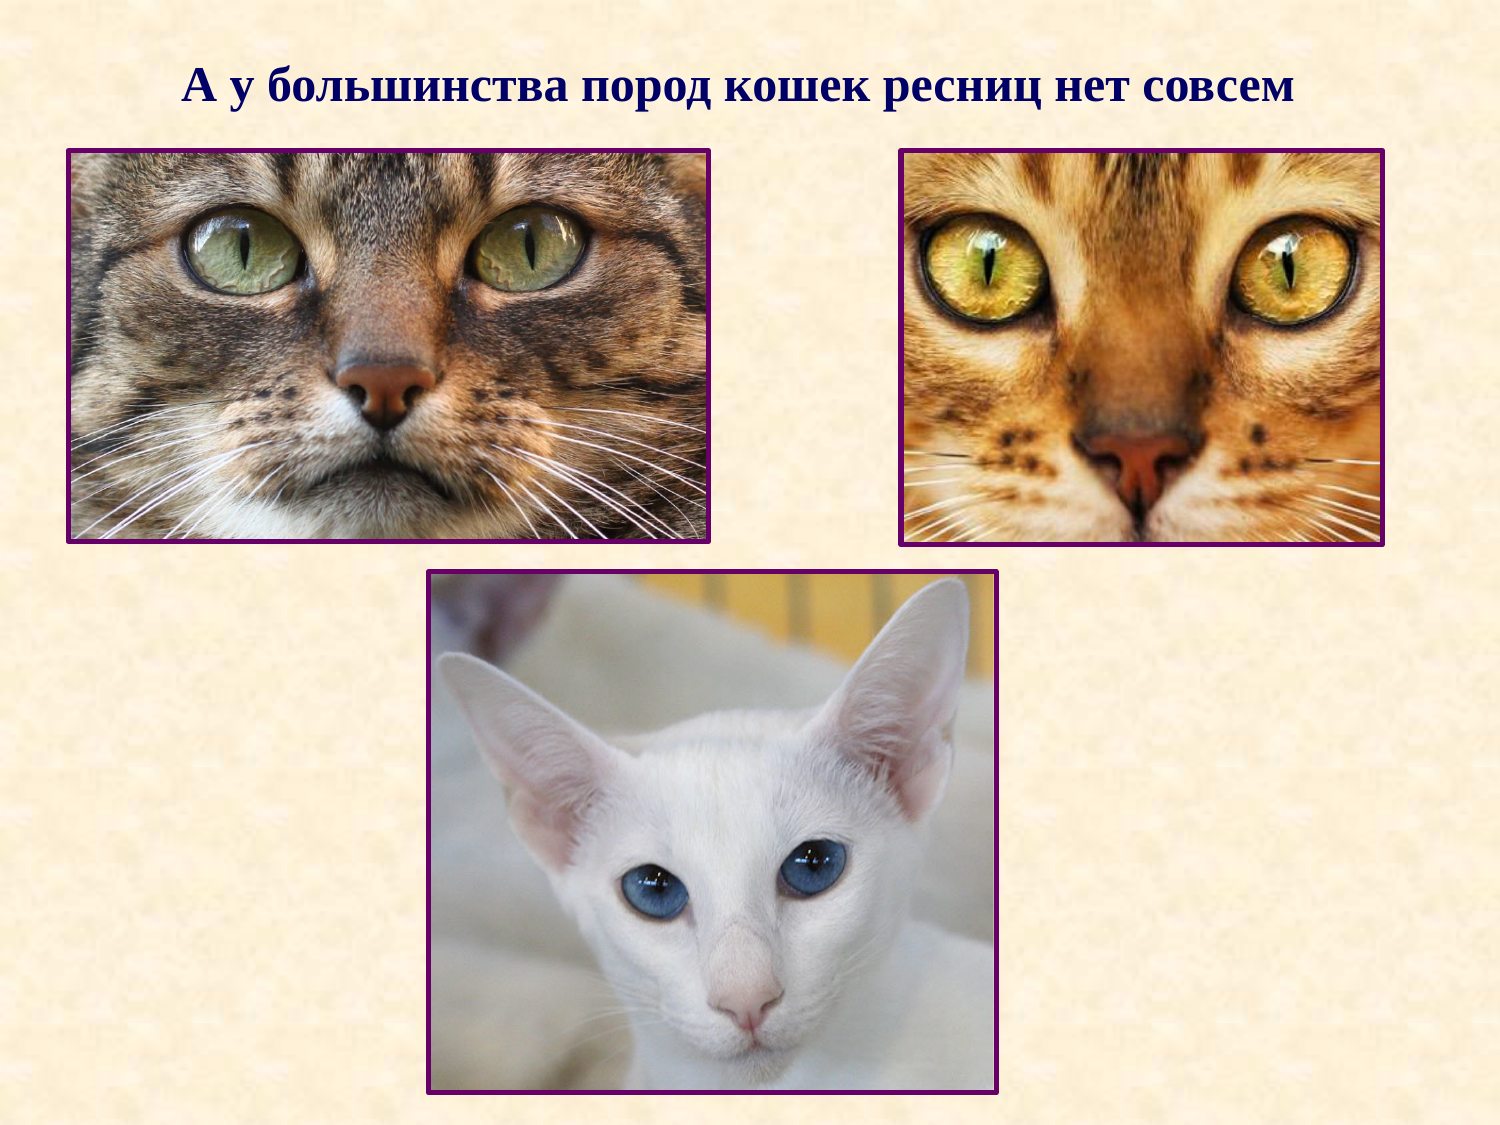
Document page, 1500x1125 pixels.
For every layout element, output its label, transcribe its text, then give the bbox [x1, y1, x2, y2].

text_box А у большинства пород кошек ресниц нет совсем [123, 44, 1353, 120]
picture [0, 0, 1500, 1125]
